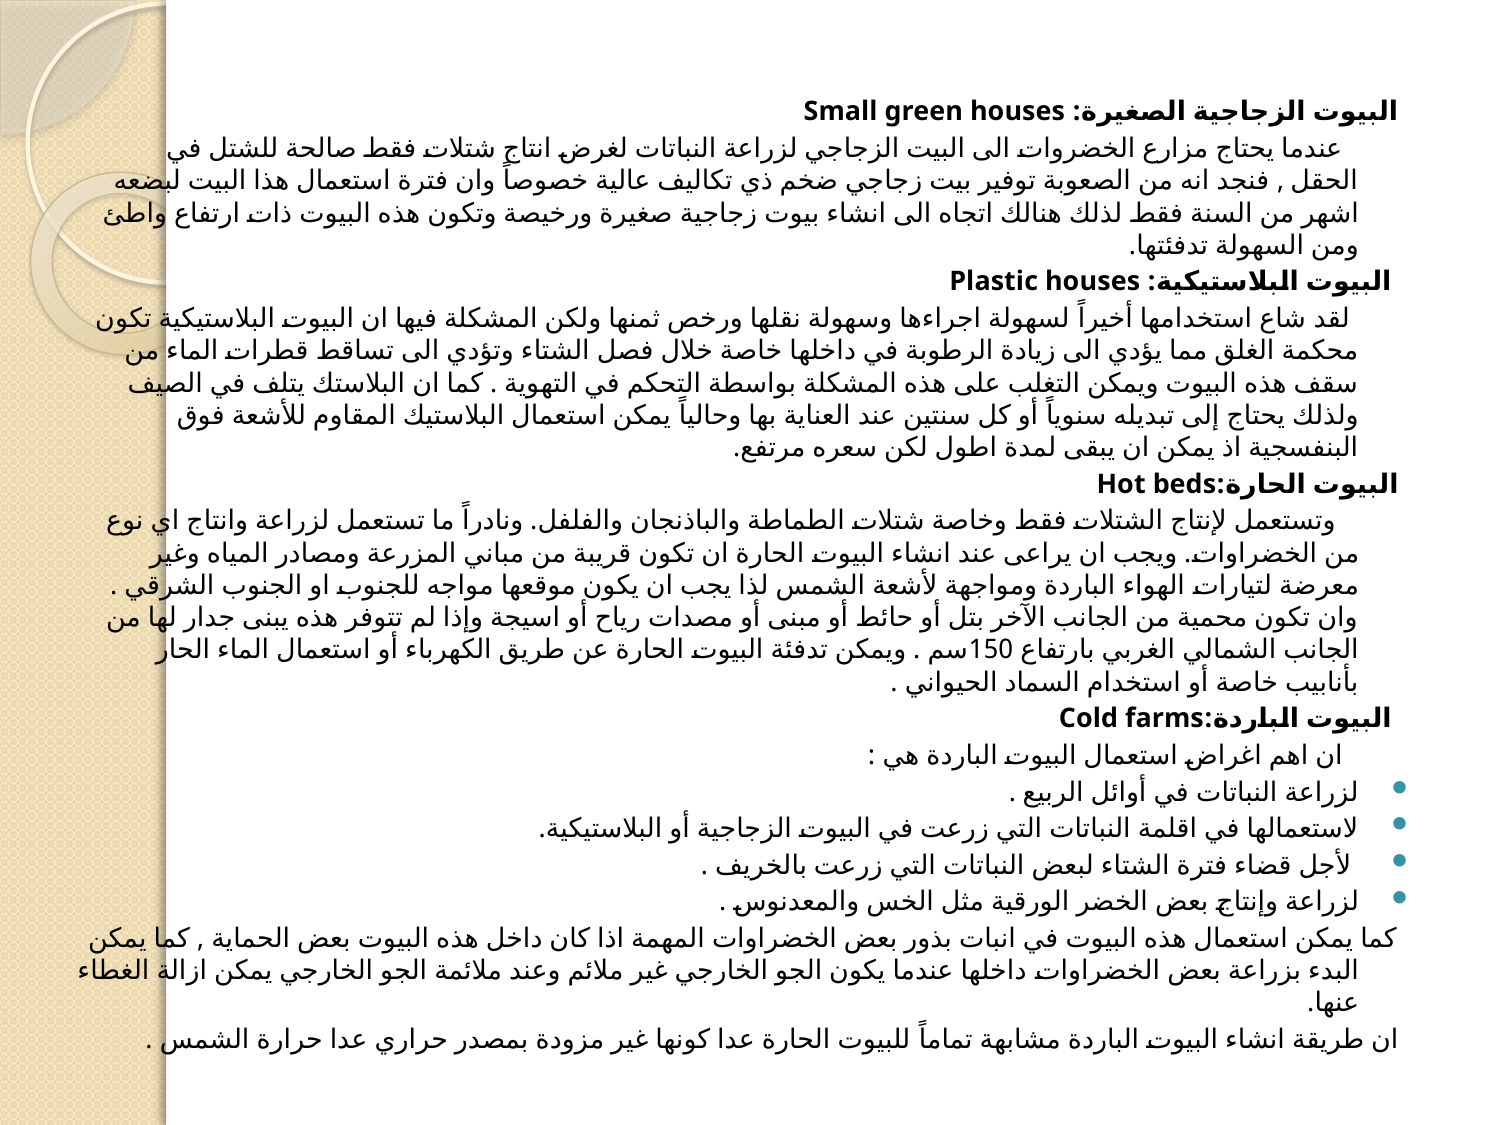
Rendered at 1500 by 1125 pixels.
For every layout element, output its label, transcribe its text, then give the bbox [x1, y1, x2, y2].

list البيوت الزجاجية الصغيرة: Small green houses عندما يحتاج مزارع الخضروات الى البيت الزجاجي لزراعة النباتات لغرض انتاج شتلات فقط صالحة للشتل في الحقل , فنجد انه من الصعوبة توفير بيت زجاجي ضخم ذي تكاليف عالية خصوصاً وان فترة استعمال هذا البيت لبضعه اشهر من السنة فقط لذلك هنالك اتجاه الى انشاء بيوت زجاجية صغيرة ورخيصة وتكون هذه البيوت ذات ارتفاع واطئ ومن السهولة تدفئتها. البيوت البلاستيكية: Plastic houses لقد شاع استخدامها أخيراً لسهولة اجراءها وسهولة نقلها ورخص ثمنها ولكن المشكلة فيها ان البيوت البلاستيكية تكون محكمة الغلق مما يؤدي الى زيادة الرطوبة في داخلها خاصة خلال فصل الشتاء وتؤدي الى تساقط قطرات الماء من سقف هذه البيوت ويمكن التغلب على هذه المشكلة بواسطة التحكم في التهوية . كما ان البلاستك يتلف في الصيف ولذلك يحتاج إلى تبديله سنوياً أو كل سنتين عند العناية بها وحالياً يمكن استعمال البلاستيك المقاوم للأشعة فوق البنفسجية اذ يمكن ان يبقى لمدة اطول لكن سعره مرتفع. البيوت الحارة:Hot beds وتستعمل لإنتاج الشتلات فقط وخاصة شتلات الطماطة والباذنجان والفلفل. ونادراً ما تستعمل لزراعة وانتاج اي نوع من الخضراوات. ويجب ان يراعى عند انشاء البيوت الحارة ان تكون قريبة من مباني المزرعة ومصادر المياه وغير معرضة لتيارات الهواء الباردة ومواجهة لأشعة الشمس لذا يجب ان يكون موقعها مواجه للجنوب او الجنوب الشرقي . وان تكون محمية من الجانب الآخر بتل أو حائط أو مبنى أو مصدات رياح أو اسيجة وإذا لم تتوفر هذه يبنى جدار لها من الجانب الشمالي الغربي بارتفاع 150سم . ويمكن تدفئة البيوت الحارة عن طريق الكهرباء أو استعمال الماء الحار بأنابيب خاصة أو استخدام السماد الحيواني . البيوت الباردة:Cold farms ان اهم اغراض استعمال البيوت الباردة هي : لزراعة النباتات في أوائل الربيع . لاستعمالها في اقلمة النباتات التي زرعت في البيوت الزجاجية أو البلاستيكية. لأجل قضاء فترة الشتاء لبعض النباتات التي زرعت بالخريف . لزراعة وإنتاج بعض الخضر الورقية مثل الخس والمعدنوس . كما يمكن استعمال هذه البيوت في انبات بذور بعض الخضراوات المهمة اذا كان داخل هذه البيوت بعض الحماية , كما يمكن البدء بزراعة بعض الخضراوات داخلها عندما يكون الجو الخارجي غير ملائم وعند ملائمة الجو الخارجي يمكن ازالة الغطاء عنها. ان طريقة انشاء البيوت الباردة مشابهة تماماً للبيوت الحارة عدا كونها غير مزودة بمصدر حراري عدا حرارة الشمس . [62, 50, 1425, 1075]
title [235, 45, 1466, 233]
